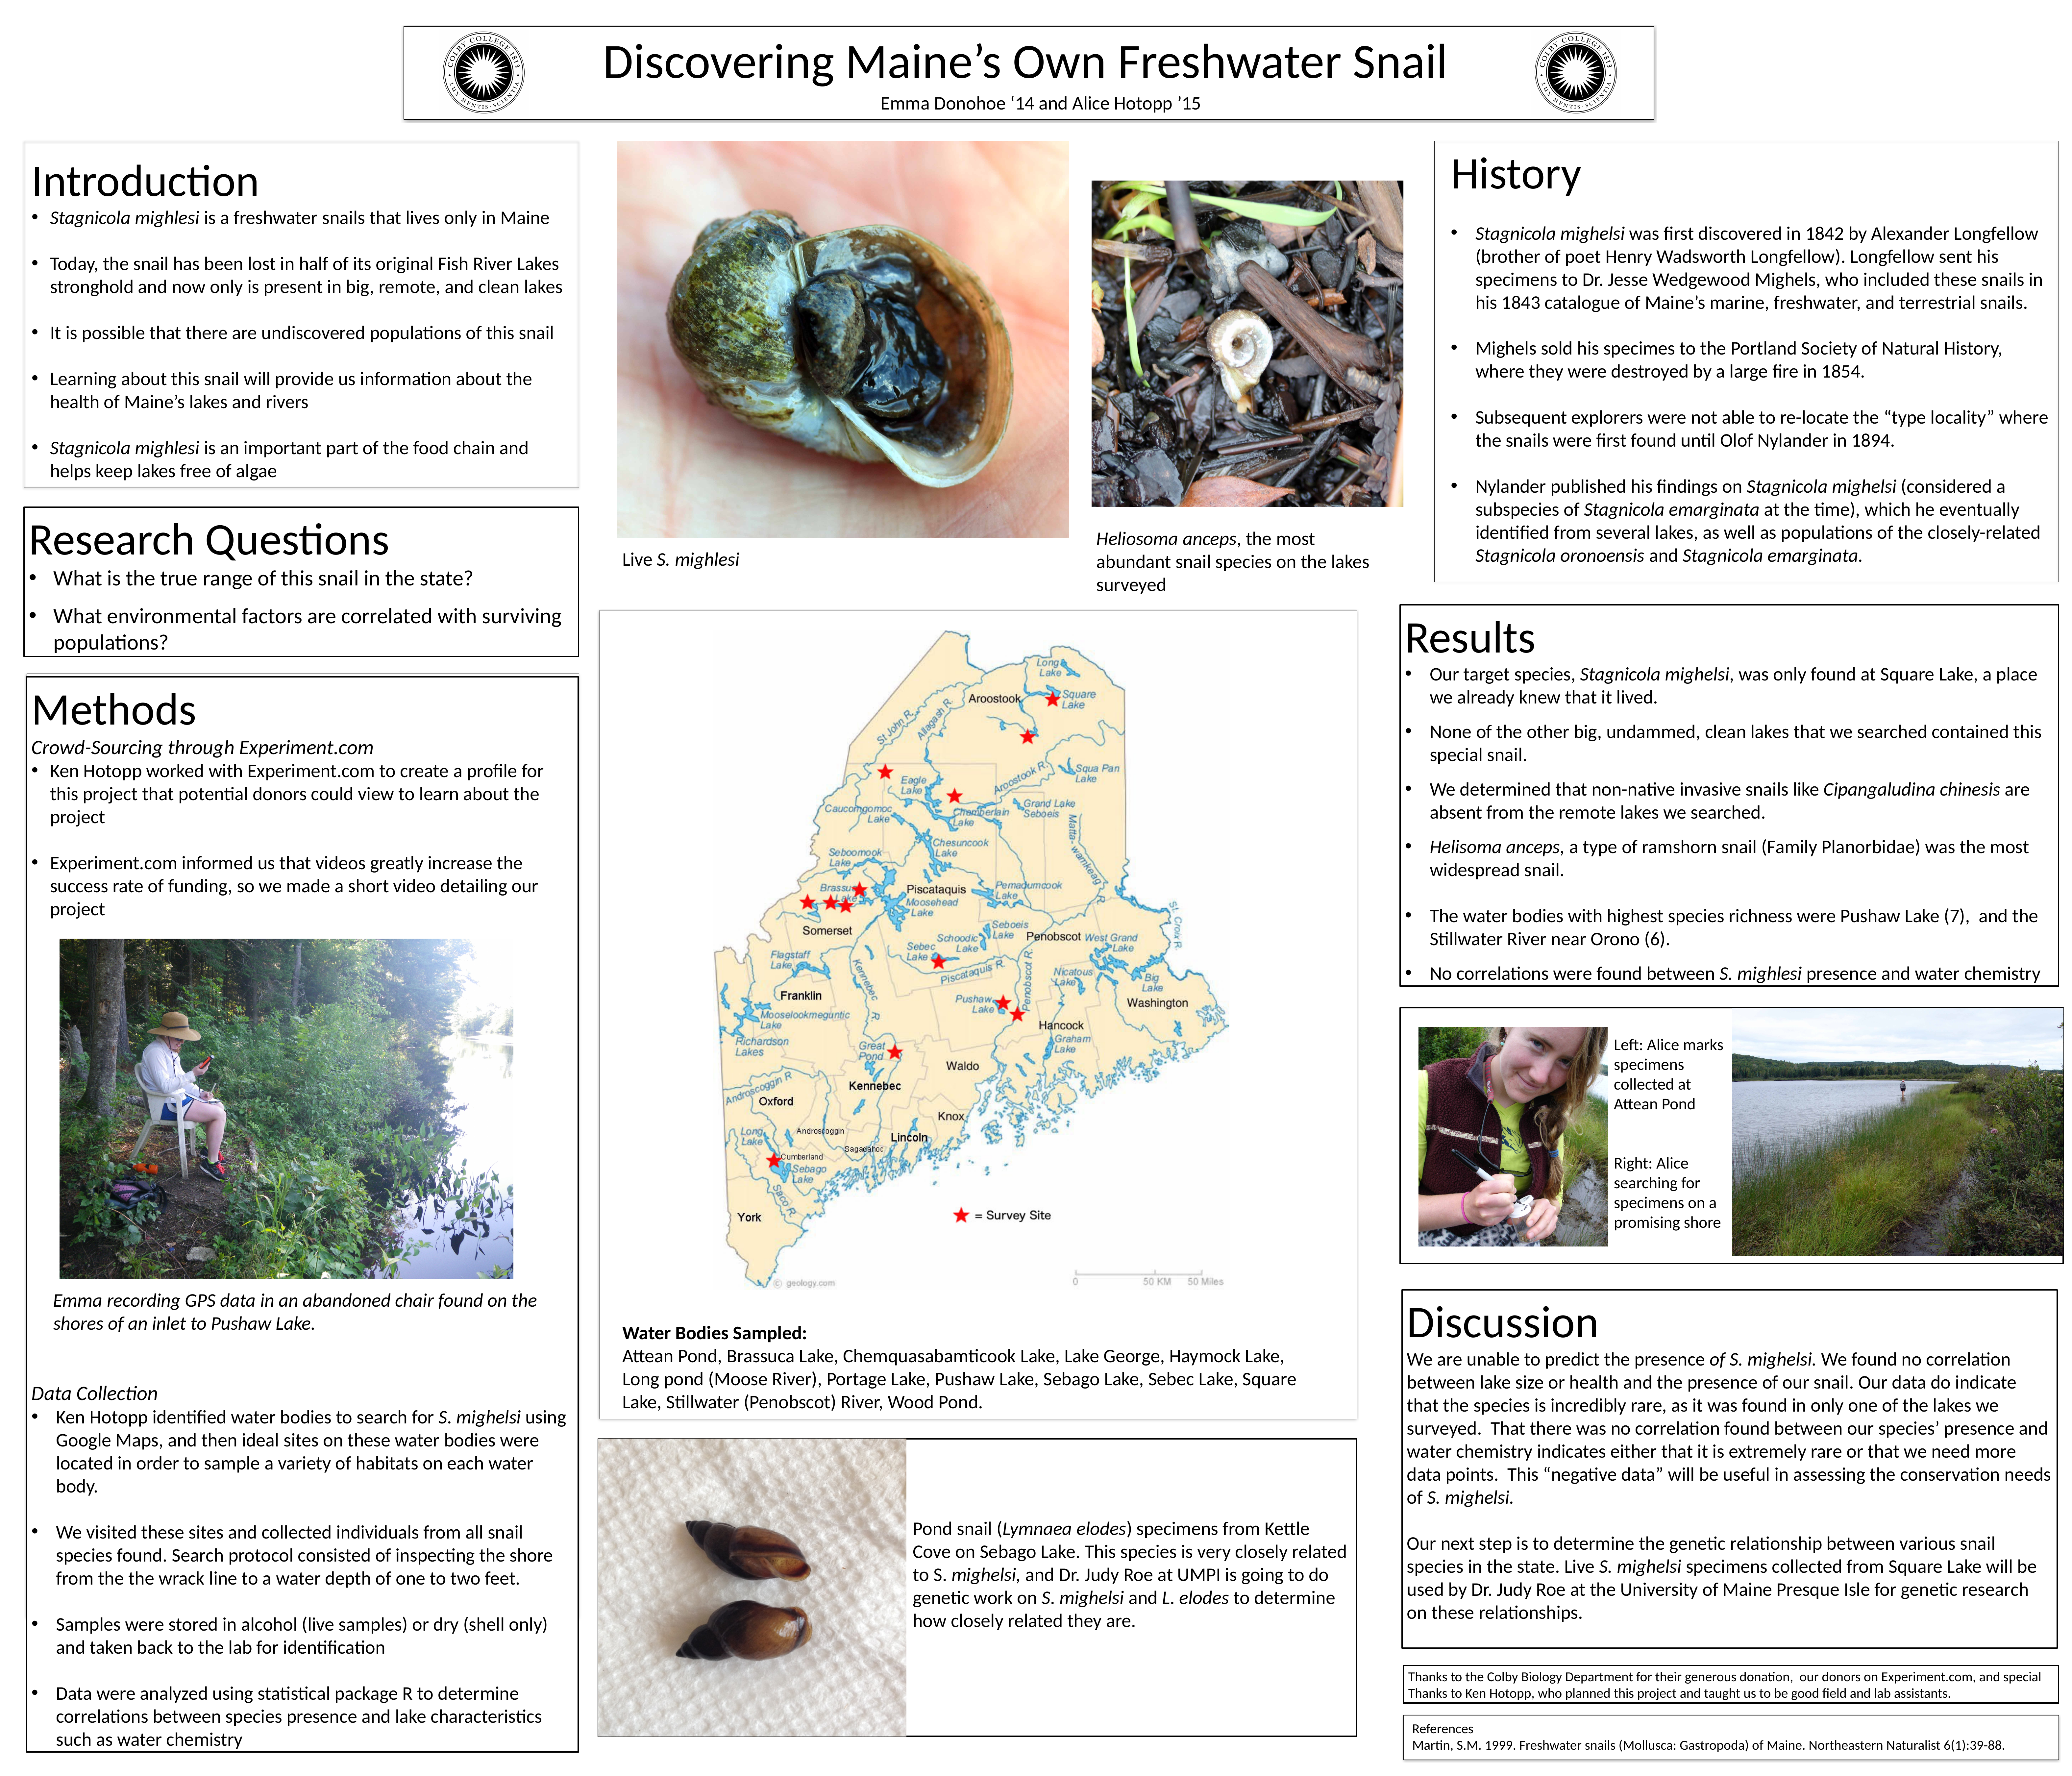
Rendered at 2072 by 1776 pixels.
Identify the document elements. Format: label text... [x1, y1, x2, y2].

text_box Thanks to the Colby Biology Department for their generous donation, our donors on Experiment.com, and special Thanks to Ken Hotopp, who planned this project and taught us to be good field and lab assistants. [1403, 1665, 2059, 1704]
text_box [1403, 1715, 2059, 1760]
text_box [1399, 1007, 2064, 1264]
text_box References Martin, S.M. 1999. Freshwater snails (Mollusca: Gastropoda) of Maine. Northeastern Naturalist 6(1):39-88. [1407, 1717, 2020, 1755]
picture [1418, 1027, 1608, 1247]
text_box [24, 141, 579, 487]
text_box [908, 1438, 1357, 1737]
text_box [404, 26, 1654, 120]
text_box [26, 674, 1326, 1618]
picture [713, 630, 1230, 1290]
text_box Research Questions What is the true range of this snail in the state? What environmental factors are correlated with surviving populations? [23, 506, 579, 657]
text_box Methods Crowd-Sourcing through Experiment.com Ken Hotopp worked with Experiment.com to create a profile for this project that potential donors could view to learn about the project Experiment.com informed us that videos greatly increase the success rate of funding, so we made a short video detailing our project Emma recording GPS data in an abandoned chair found on the shores of an inlet to Pushaw Lake. Data Collection Ken Hotopp identified water bodies to search for S. mighelsi using Google Maps, and then ideal sites on these water bodies were located in order to sample a variety of habitats on each water body. We visited these sites and collected individuals from all snail species found. Search protocol consisted of inspecting the shore from the the wrack line to a water depth of one to two feet. Samples were stored in alcohol (live samples) or dry (shell only) and taken back to the lab for identification Data were analyzed using statistical package R to determine correlations between species presence and lake characteristics such as water chemistry [26, 1621, 579, 1753]
picture [60, 938, 513, 1279]
text_box [600, 610, 1357, 1419]
text_box Heliosoma anceps, the most abundant snail species on the lakes surveyed [1092, 523, 1380, 621]
picture [617, 141, 1069, 538]
text_box Live S. mighlesi [617, 544, 894, 572]
picture [1091, 181, 1404, 507]
text_box Left: Alice marks specimens collected at Attean Pond Right: Alice searching for specimens on a promising shore [1610, 1031, 1731, 1234]
picture [598, 1439, 907, 1737]
text_box Discussion We are unable to predict the presence of S. mighelsi. We found no correlation between lake size or health and the presence of our snail. Our data do indicate that the species is incredibly rare, as it was found in only one of the lakes we surveyed. That there was no correlation found between our species’ presence and water chemistry indicates either that it is extremely rare or that we need more data points. This “negative data” will be useful in assessing the conservation needs of S. mighelsi. Our next step is to determine the genetic relationship between various snail species in the state. Live S. mighelsi specimens collected from Square Lake will be used by Dr. Judy Roe at the University of Maine Presque Isle for genetic research on these relationships. [1401, 1289, 2058, 1649]
picture [1732, 1007, 2063, 1256]
text_box Pond snail (Lymnaea elodes) specimens from Kettle Cove on Sebago Lake. This species is very closely related to S. mighelsi, and Dr. Judy Roe at UMPI is going to do genetic work on S. mighelsi and L. elodes to determine how closely related they are. [908, 1513, 1357, 1634]
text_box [1434, 141, 2059, 582]
text_box Results Our target species, Stagnicola mighelsi, was only found at Square Lake, a place we already knew that it lived. None of the other big, undammed, clean lakes that we searched contained this special snail. We determined that non-native invasive snails like Cipangaludina chinesis are absent from the remote lakes we searched. Helisoma anceps, a type of ramshorn snail (Family Planorbidae) was the most widespread snail. The water bodies with highest species richness were Pushaw Lake (7), and the Stillwater River near Orono (6). No correlations were found between S. mighlesi presence and water chemistry [1399, 604, 2059, 987]
